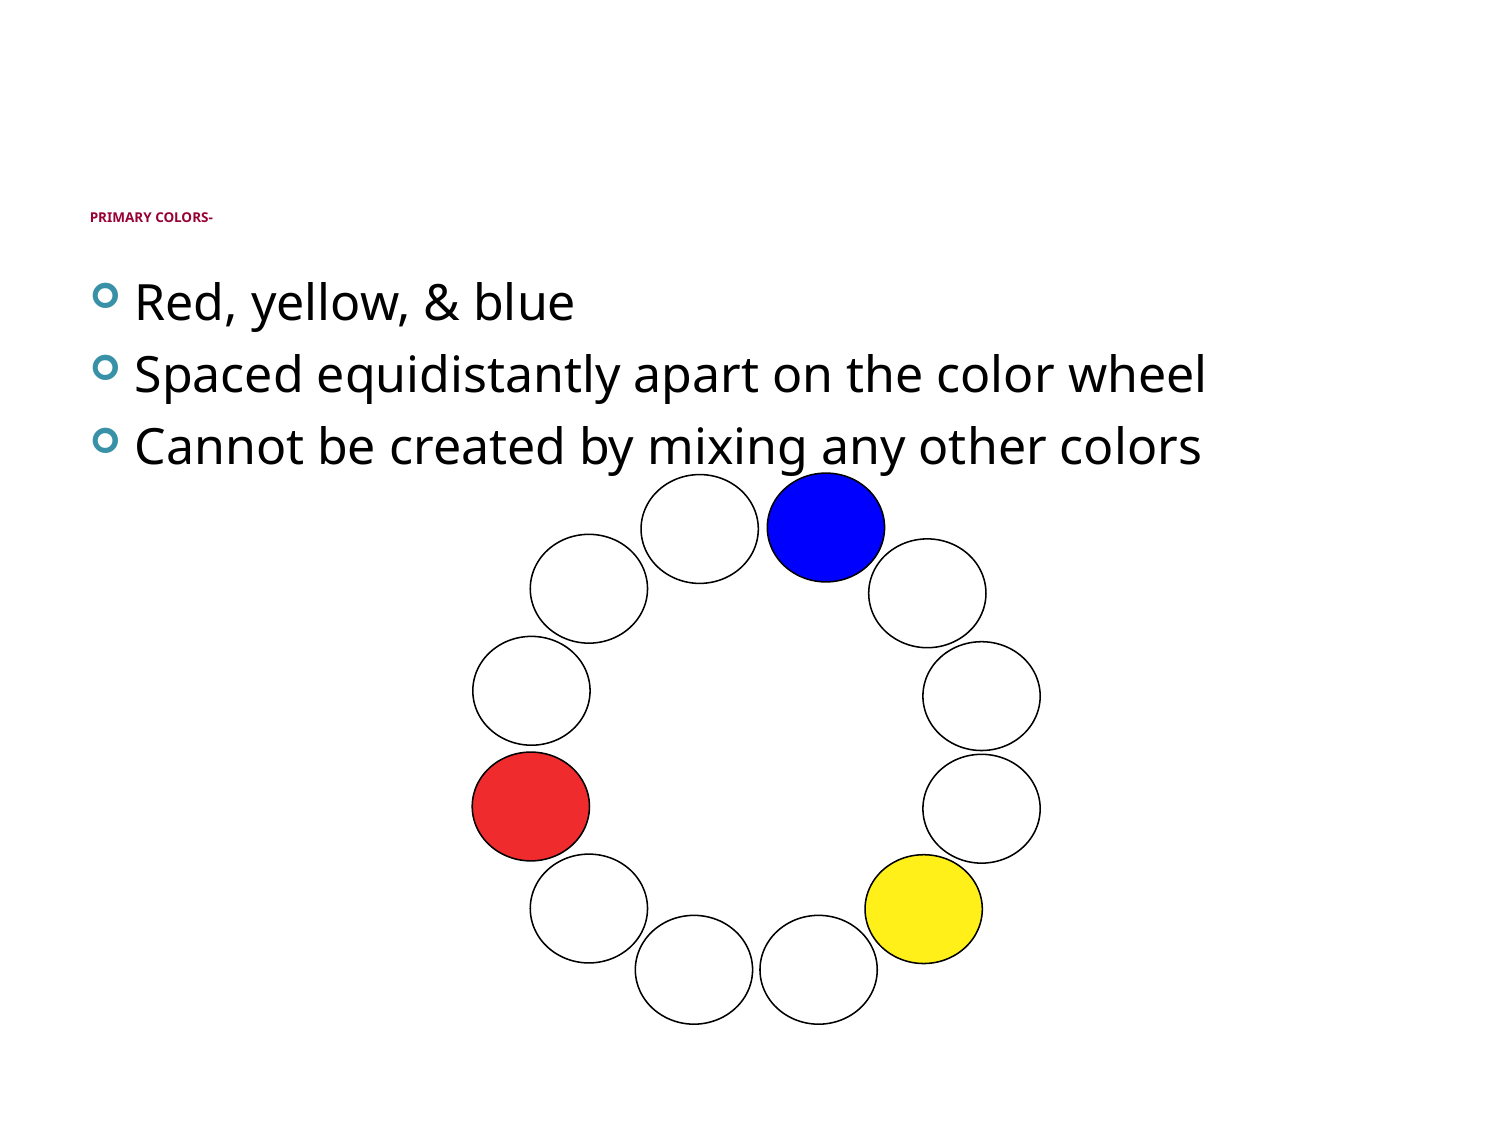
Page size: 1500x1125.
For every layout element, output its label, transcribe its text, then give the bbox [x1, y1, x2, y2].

list Red, yellow, & blue Spaced equidistantly apart on the color wheel Cannot be created by mixing any other colors [75, 262, 1300, 1062]
title Primary Colors- [75, 45, 1300, 233]
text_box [374, 361, 1138, 1025]
